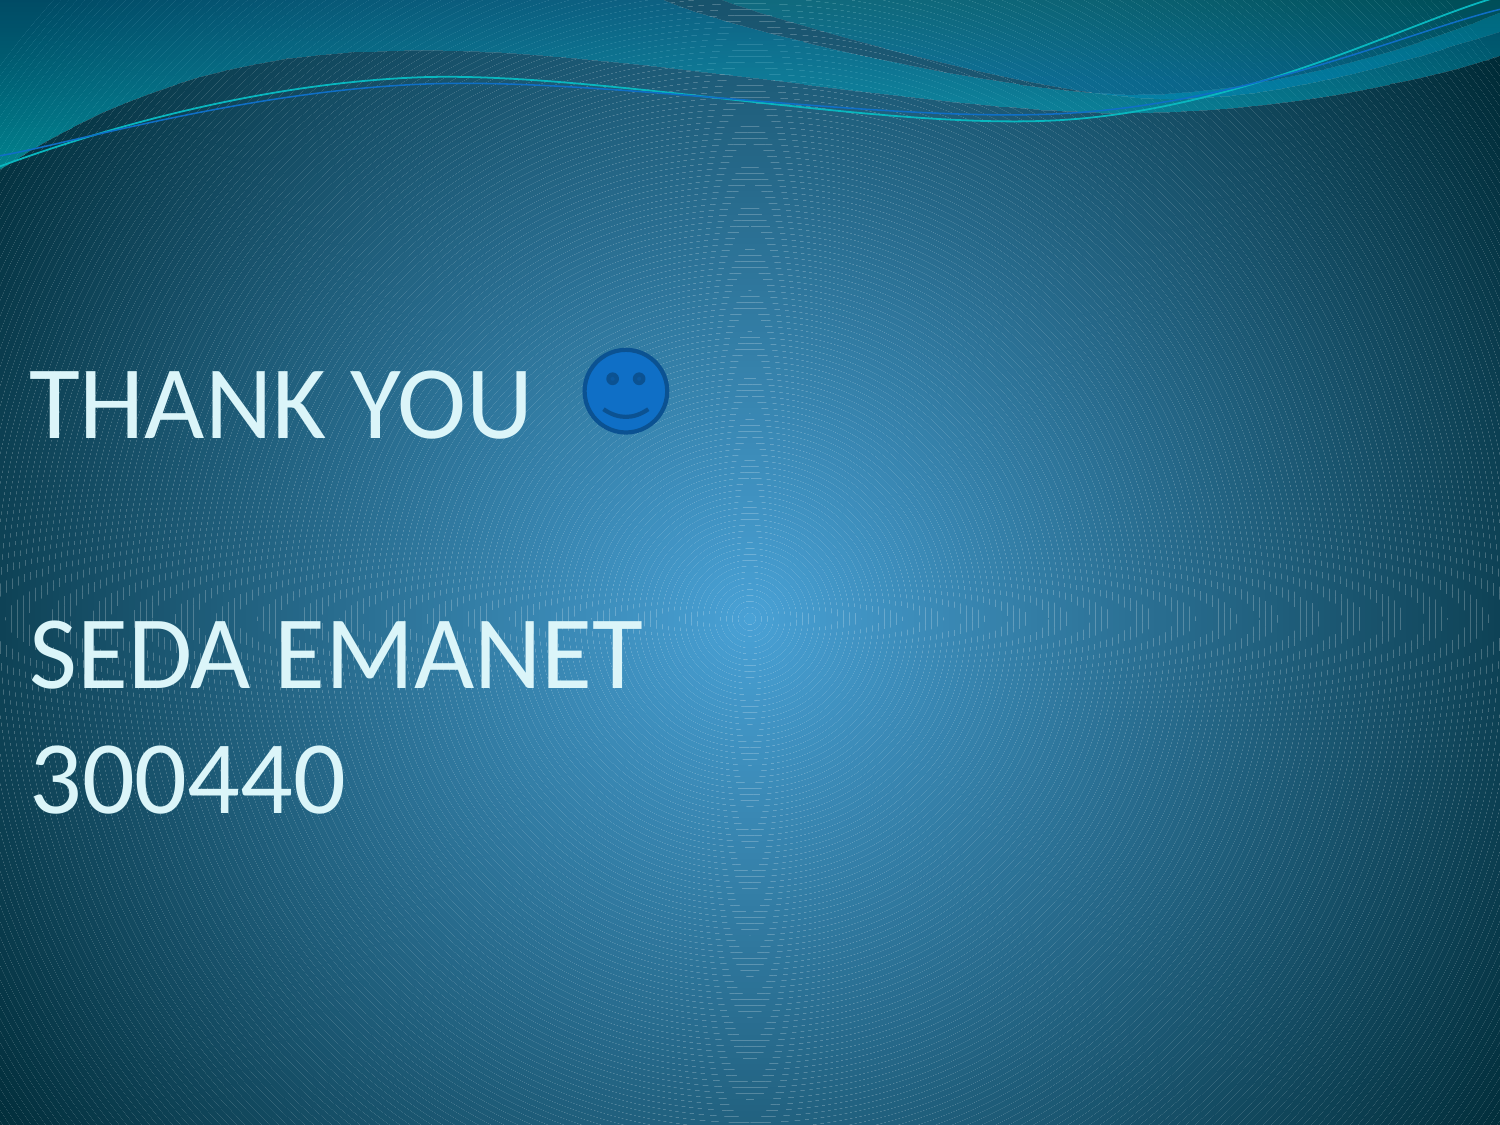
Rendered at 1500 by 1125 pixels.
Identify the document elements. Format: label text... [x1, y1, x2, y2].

title THANK YOU SEDA EMANET 300440 [29, 90, 1380, 960]
text_box [582, 347, 670, 435]
